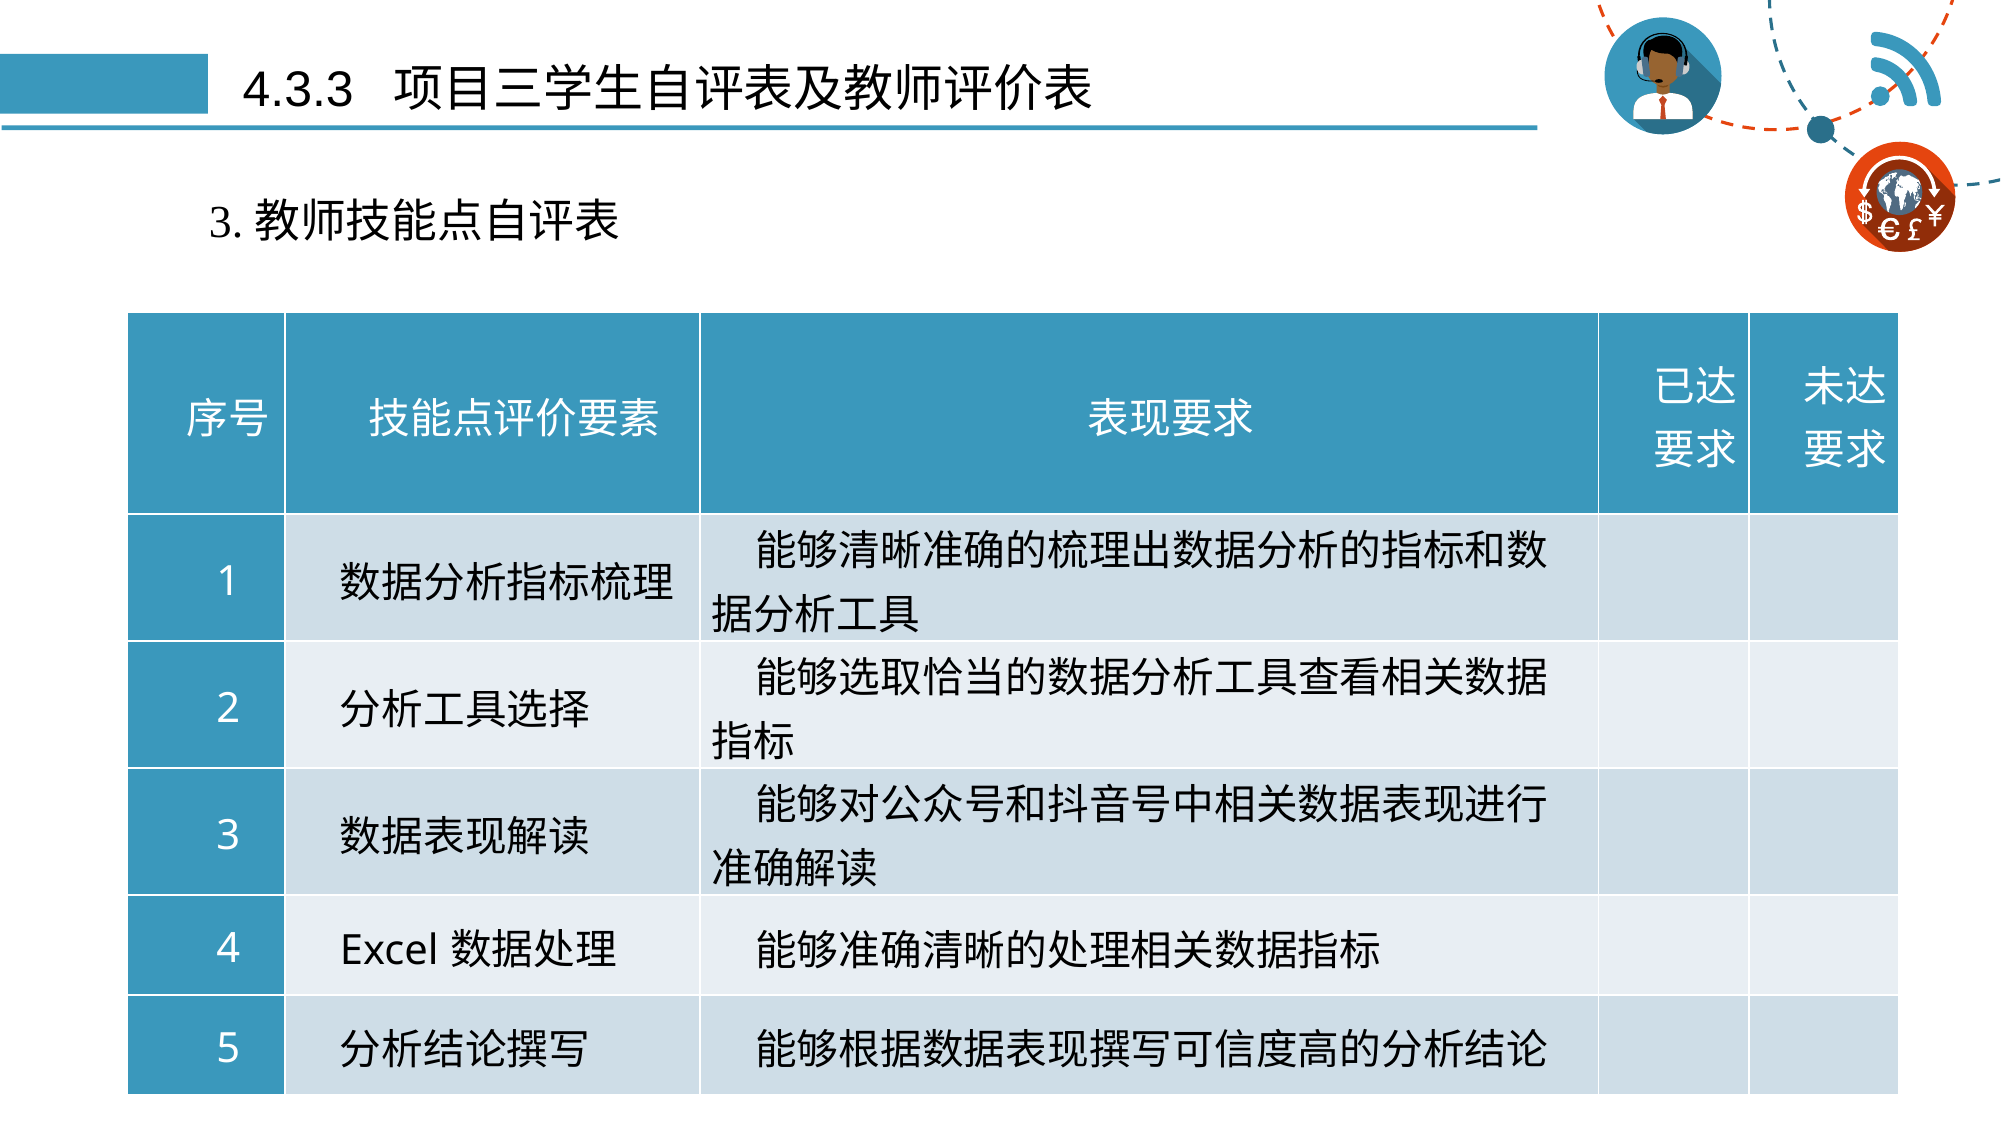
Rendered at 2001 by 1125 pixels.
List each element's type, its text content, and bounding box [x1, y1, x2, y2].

table_cell [1599, 769, 1748, 894]
table_cell 1 [128, 515, 284, 640]
table_cell 4 [128, 896, 284, 994]
table_cell 能够清晰准确的梳理出数据分析的指标和数据分析工具 [701, 515, 1598, 640]
table_header 表现要求 [701, 313, 1598, 513]
table_cell [1750, 896, 1898, 994]
table_header 未达 要求 [1750, 313, 1898, 513]
table_cell 数据分析指标梳理 [286, 515, 699, 640]
table_cell 5 [128, 996, 284, 1094]
table_cell [1750, 515, 1898, 640]
table_cell 能够根据数据表现撰写可信度高的分析结论 [701, 996, 1598, 1094]
title 4.3.3 项目三学生自评表及教师评价表 [222, 55, 1863, 127]
table_cell 3 [128, 769, 284, 894]
table_cell 能够对公众号和抖音号中相关数据表现进行准确解读 [701, 769, 1598, 894]
table_header 技能点评价要素 [286, 313, 699, 513]
table_cell [1599, 996, 1748, 1094]
table_cell [1599, 642, 1748, 767]
table_cell 2 [128, 642, 284, 767]
table_cell [1750, 642, 1898, 767]
table_cell [1750, 996, 1898, 1094]
table_cell [1599, 515, 1748, 640]
table_cell 分析结论撰写 [286, 996, 699, 1094]
table_cell Excel数据处理 [286, 896, 699, 994]
table_cell 数据表现解读 [286, 769, 699, 894]
table_cell 能够选取恰当的数据分析工具查看相关数据指标 [701, 642, 1598, 767]
table_header 序号 [128, 313, 284, 513]
table_cell [1599, 896, 1748, 994]
table_cell [1750, 769, 1898, 894]
table_cell 分析工具选择 [286, 642, 699, 767]
table_cell 能够准确清晰的处理相关数据指标 [701, 896, 1598, 994]
table_header 已达 要求 [1599, 313, 1748, 513]
list 3.教师技能点自评表 [100, 164, 1845, 1014]
